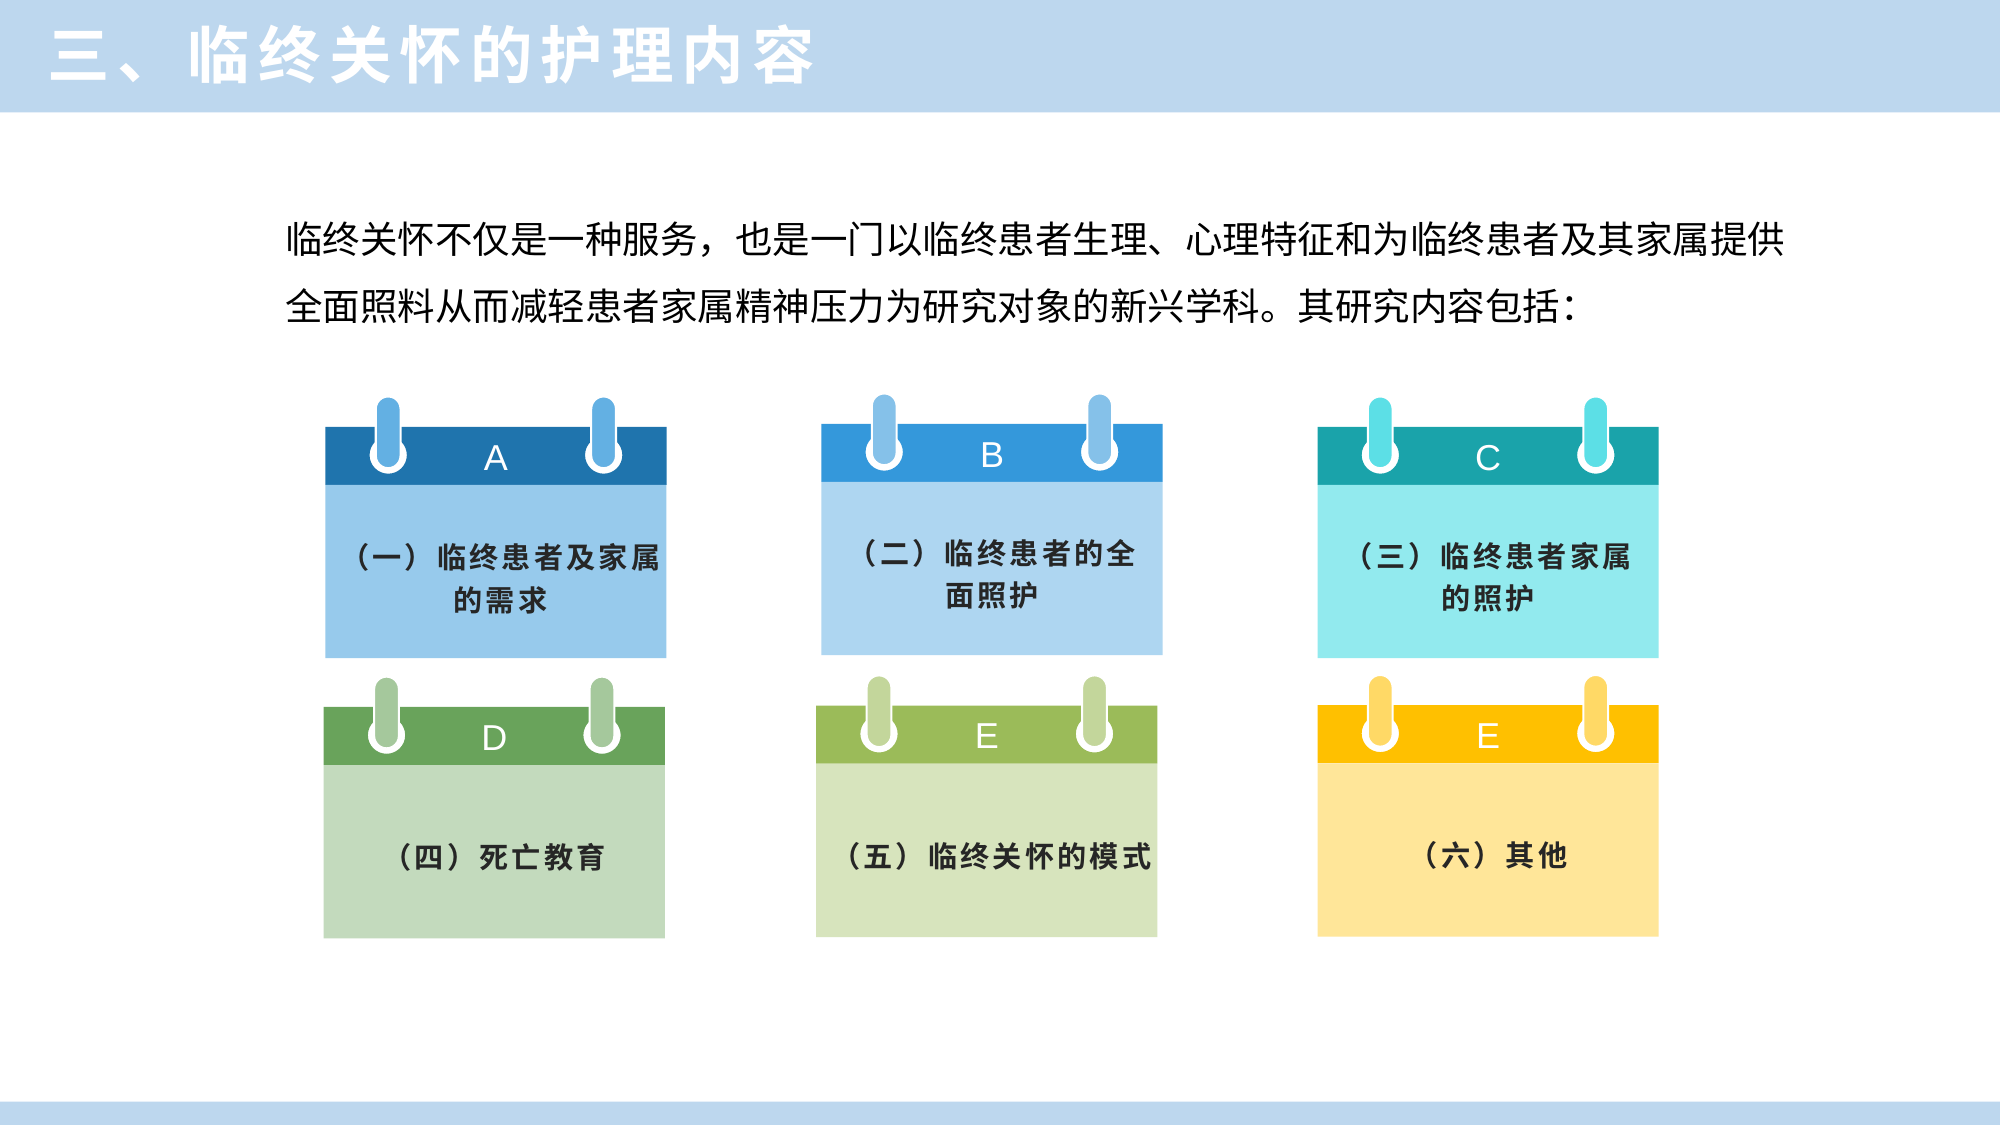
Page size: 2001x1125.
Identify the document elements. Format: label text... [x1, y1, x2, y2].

text_box 临终关怀不仅是一种服务，也是一门以临终患者生理、心理特征和为临终患者及其家属提供全面照料从而减轻患者家属精神压力为研究对象的新兴学科。其研究内容包括： [270, 185, 1810, 336]
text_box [821, 393, 1163, 656]
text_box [323, 676, 665, 939]
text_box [816, 675, 1158, 938]
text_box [325, 396, 667, 659]
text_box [1317, 674, 1659, 937]
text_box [1317, 396, 1659, 659]
text_box 三、临终关怀的护理内容 [35, 9, 828, 97]
